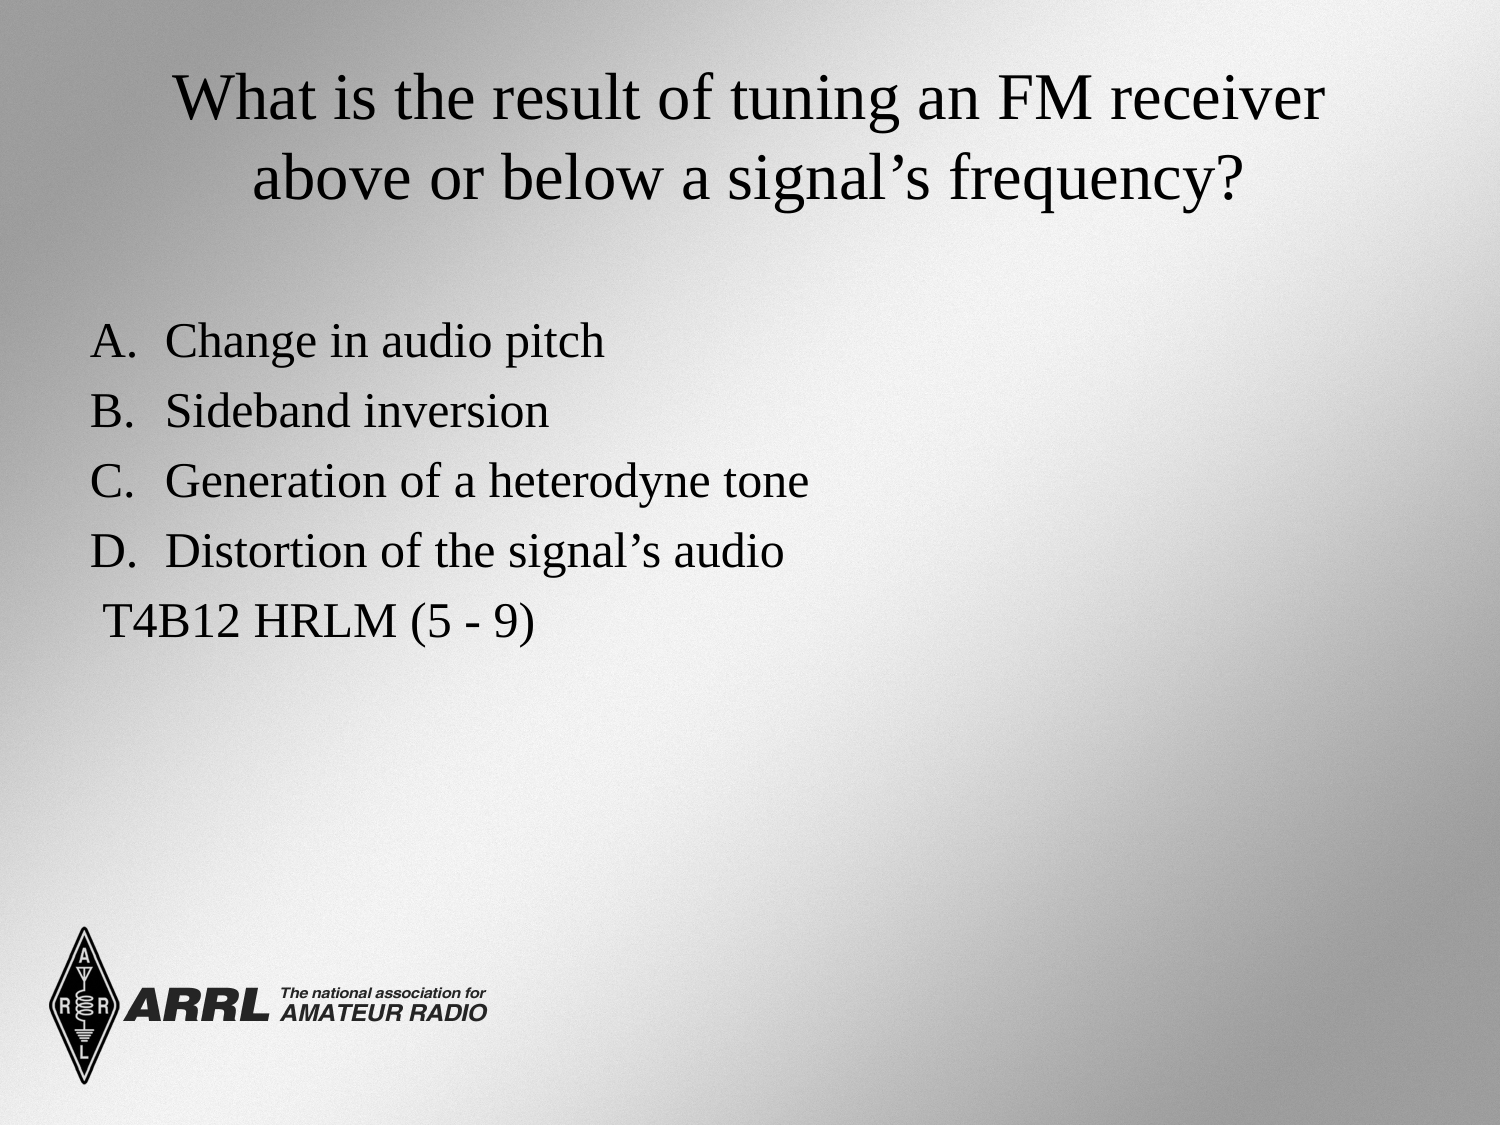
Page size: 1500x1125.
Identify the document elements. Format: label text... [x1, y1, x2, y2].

list Change in audio pitch Sideband inversion Generation of a heterodyne tone Distortion of the signal’s audio T4B12 HRLM (5 - 9) [75, 299, 1425, 1005]
title What is the result of tuning an FM receiver above or below a signal’s frequency? [75, 45, 1425, 233]
picture [0, 0, 1500, 1125]
